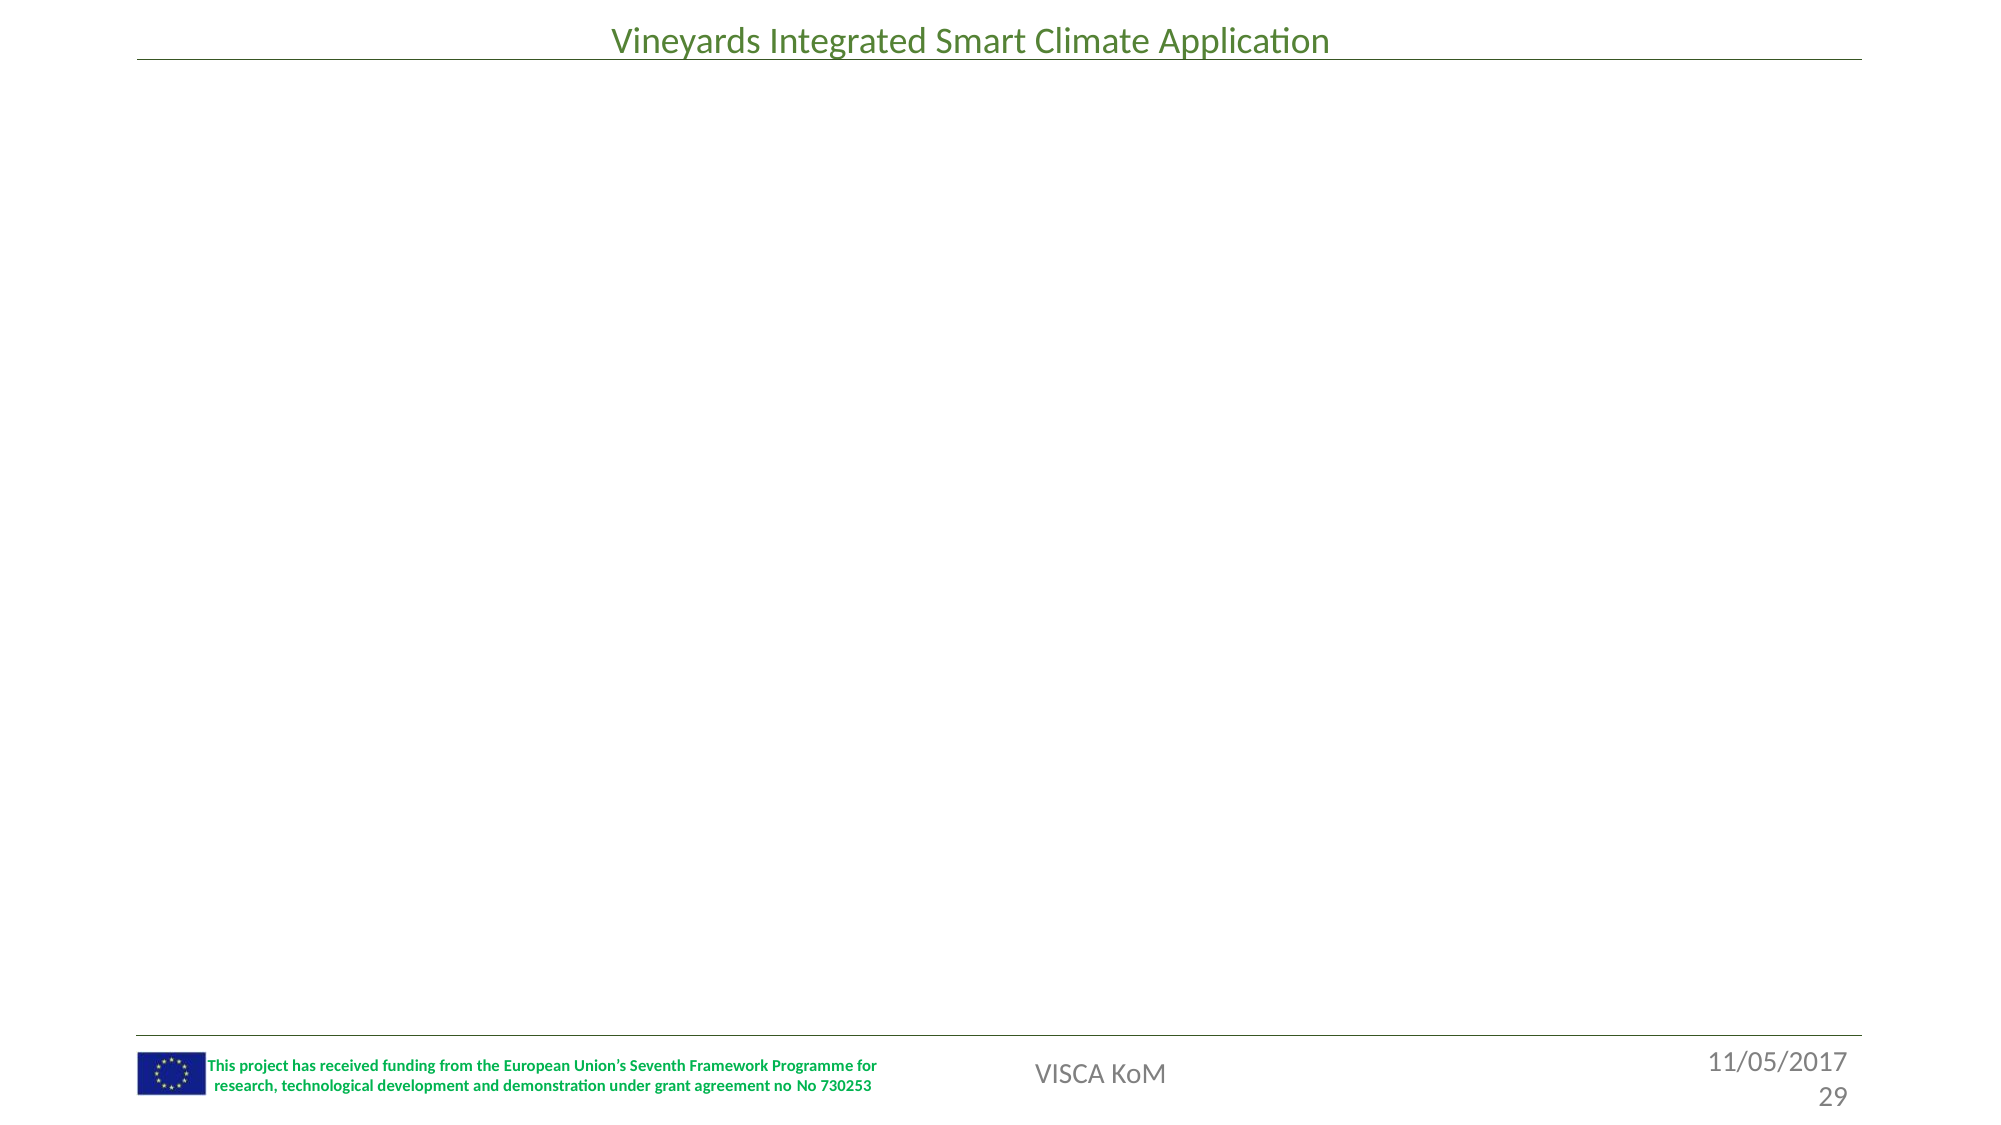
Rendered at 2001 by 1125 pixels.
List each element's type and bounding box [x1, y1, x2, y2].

picture [136, 1051, 207, 1096]
